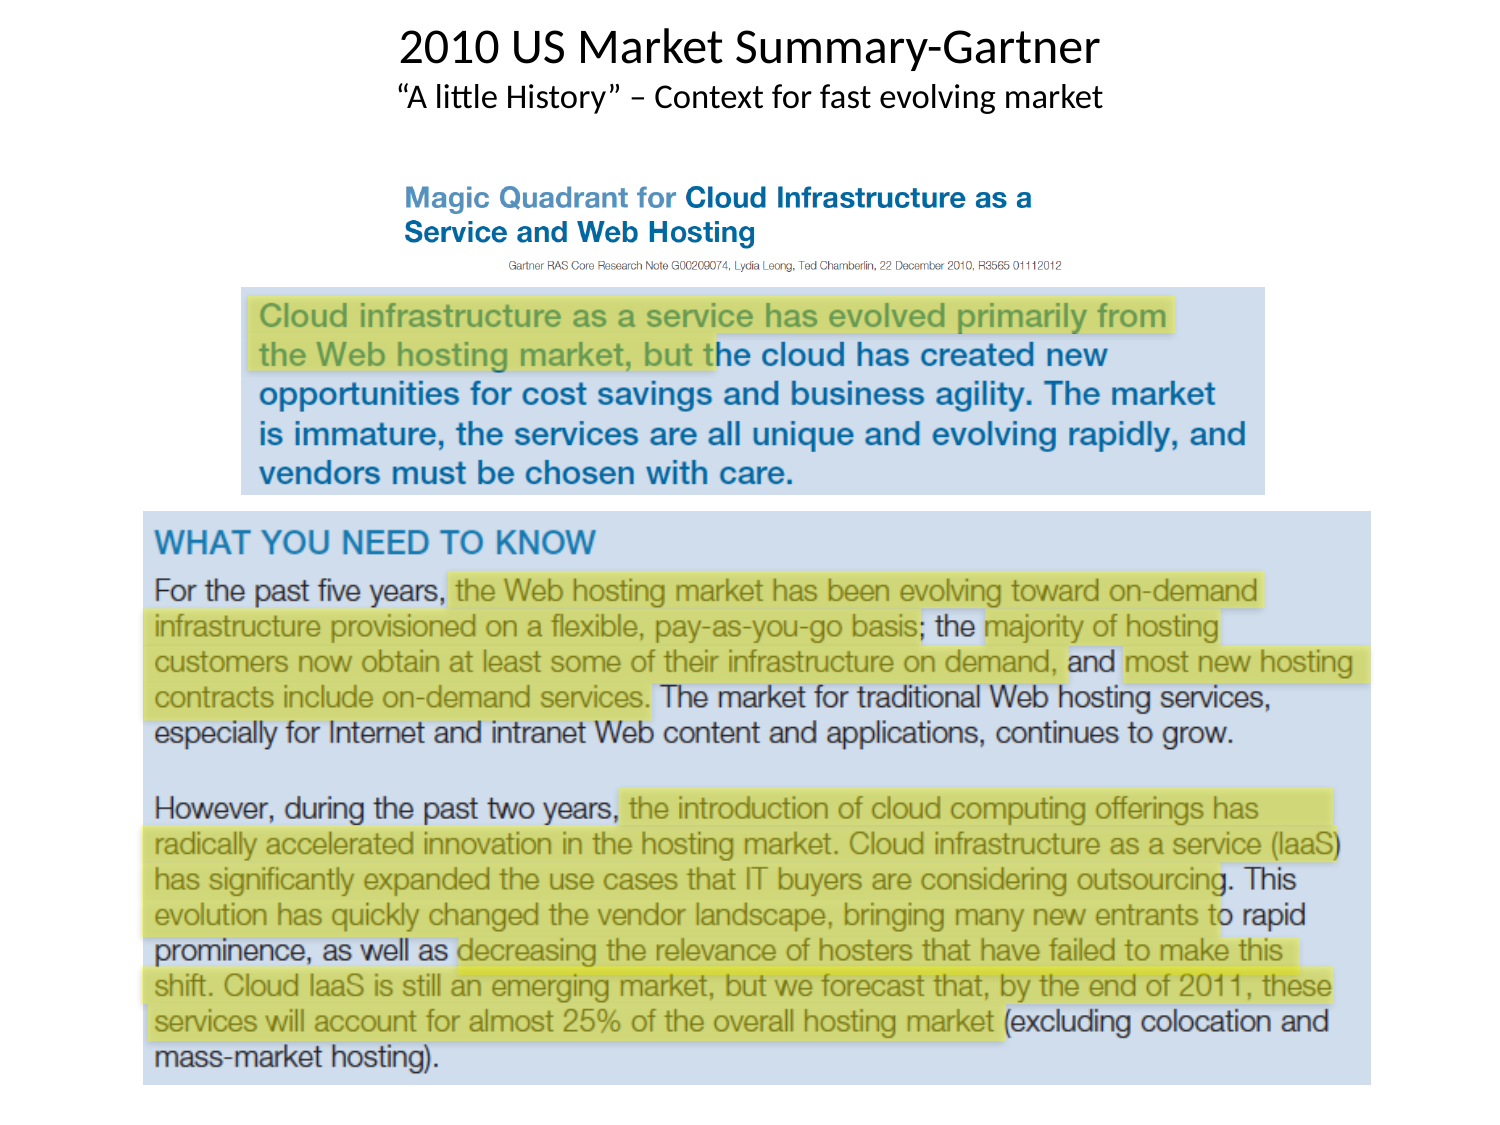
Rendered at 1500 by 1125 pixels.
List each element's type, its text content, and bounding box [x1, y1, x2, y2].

title 2010 US Market Summary-Gartner “A little History” – Context for fast evolving market [75, 5, 1425, 123]
picture [143, 511, 1372, 1086]
picture [395, 175, 1069, 275]
picture [241, 287, 1265, 496]
